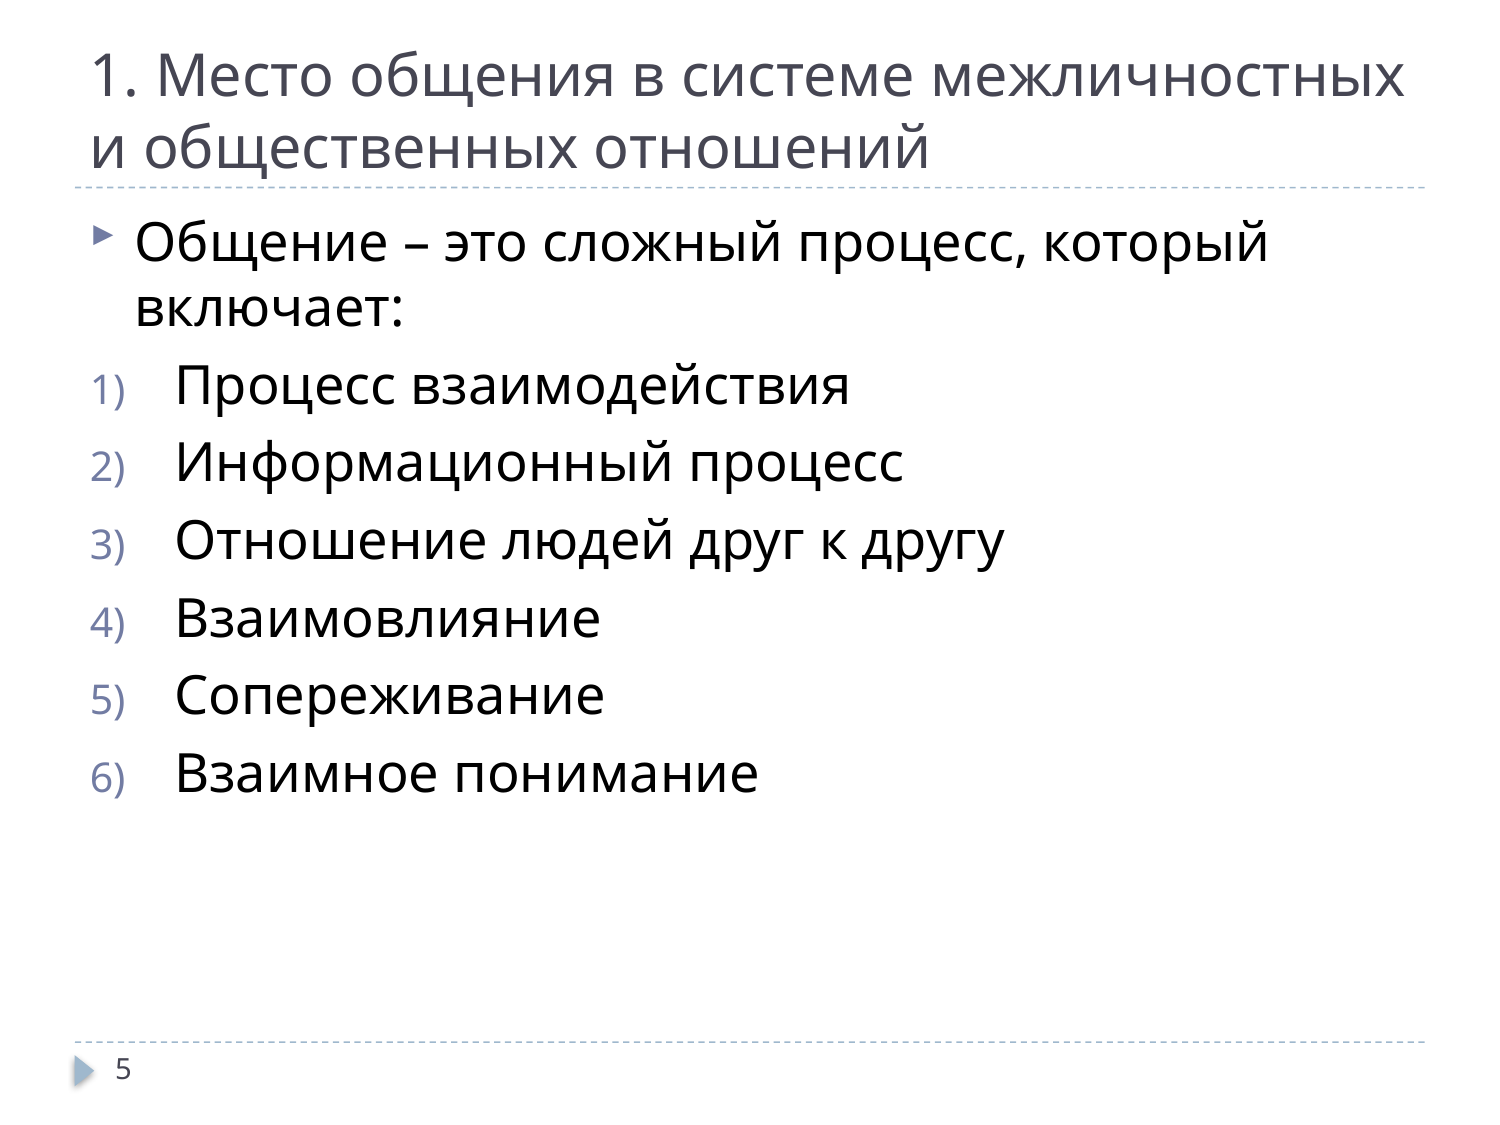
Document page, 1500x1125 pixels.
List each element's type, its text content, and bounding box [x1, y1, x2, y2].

slide_number 5 [100, 1042, 426, 1103]
title 1. Место общения в системе межличностных и общественных отношений [75, 24, 1425, 188]
list Общение – это сложный процесс, который включает: Процесс взаимодействия Информационный процесс Отношение людей друг к другу Взаимовлияние Сопереживание Взаимное понимание [75, 200, 1425, 1010]
